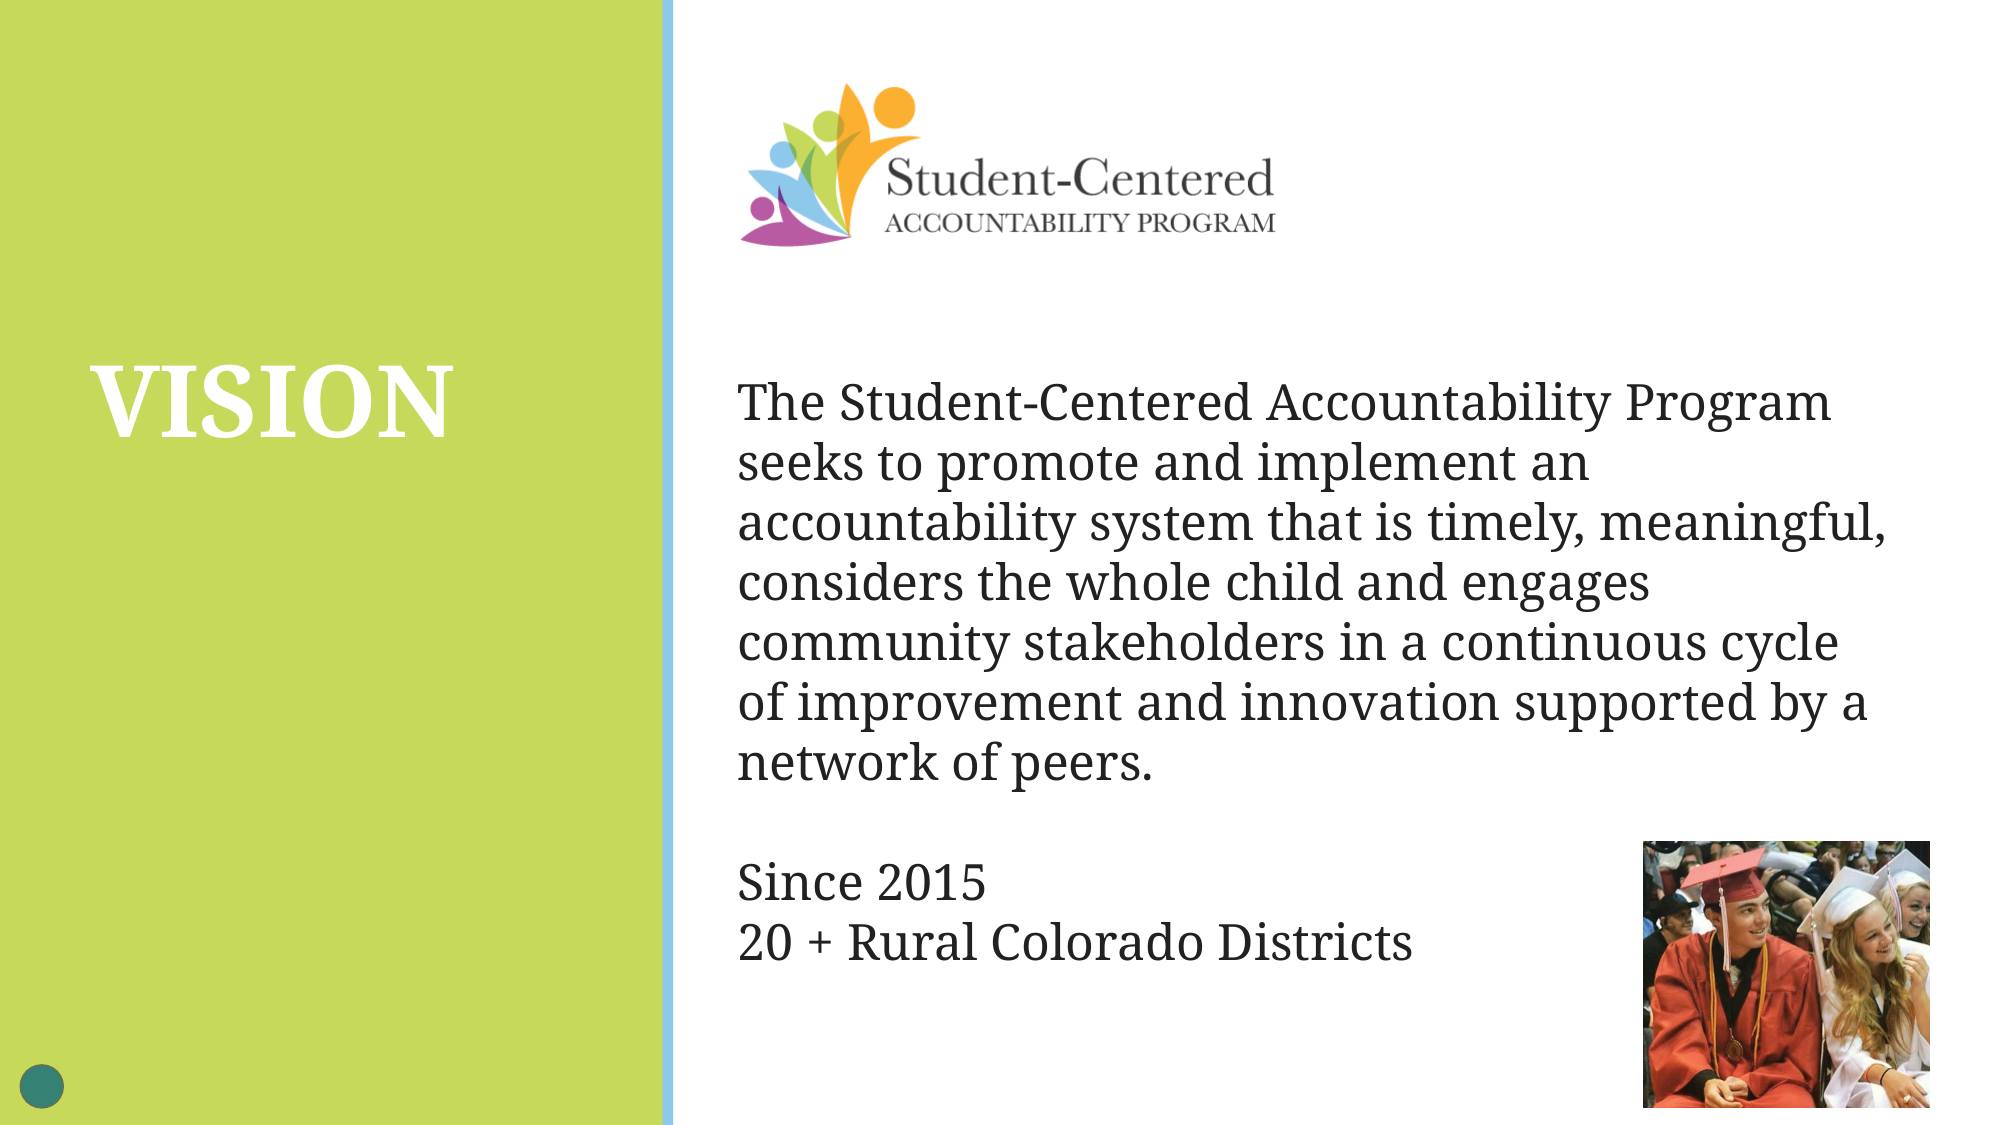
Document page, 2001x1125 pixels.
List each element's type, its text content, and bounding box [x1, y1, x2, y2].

text_box [20, 1064, 64, 1108]
picture [1643, 840, 1930, 1109]
title VISION [75, 97, 600, 473]
text_box The Student-Centered Accountability Program seeks to promote and implement an accountability system that is timely, meaningful, considers the whole child and engages community stakeholders in a continuous cycle of improvement and innovation supported by a network of peers. Since 2015 20 + Rural Colorado Districts [611, 306, 2000, 944]
picture [703, 57, 1314, 273]
